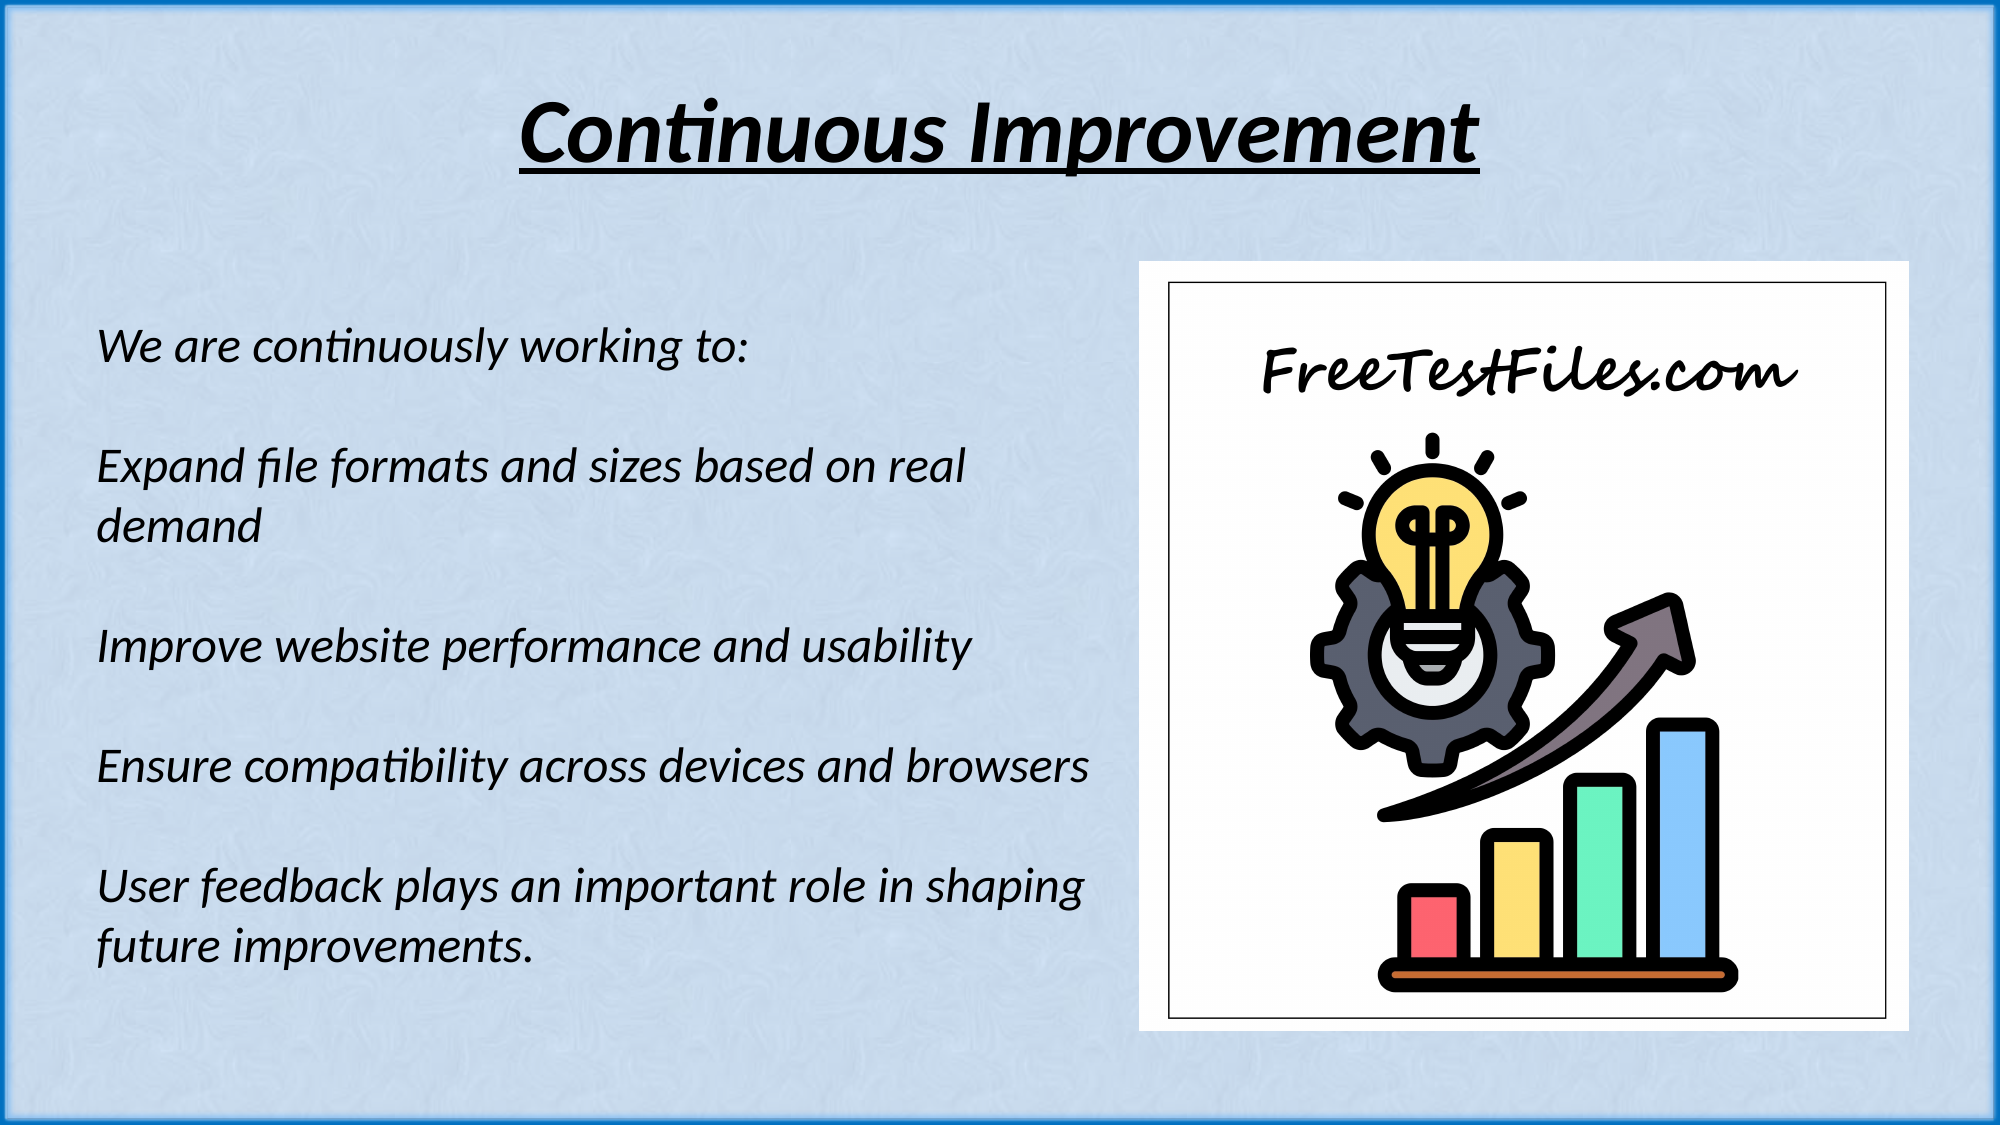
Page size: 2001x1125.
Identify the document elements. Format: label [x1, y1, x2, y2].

text_box [0, 0, 1999, 1125]
picture [1139, 261, 1909, 1031]
